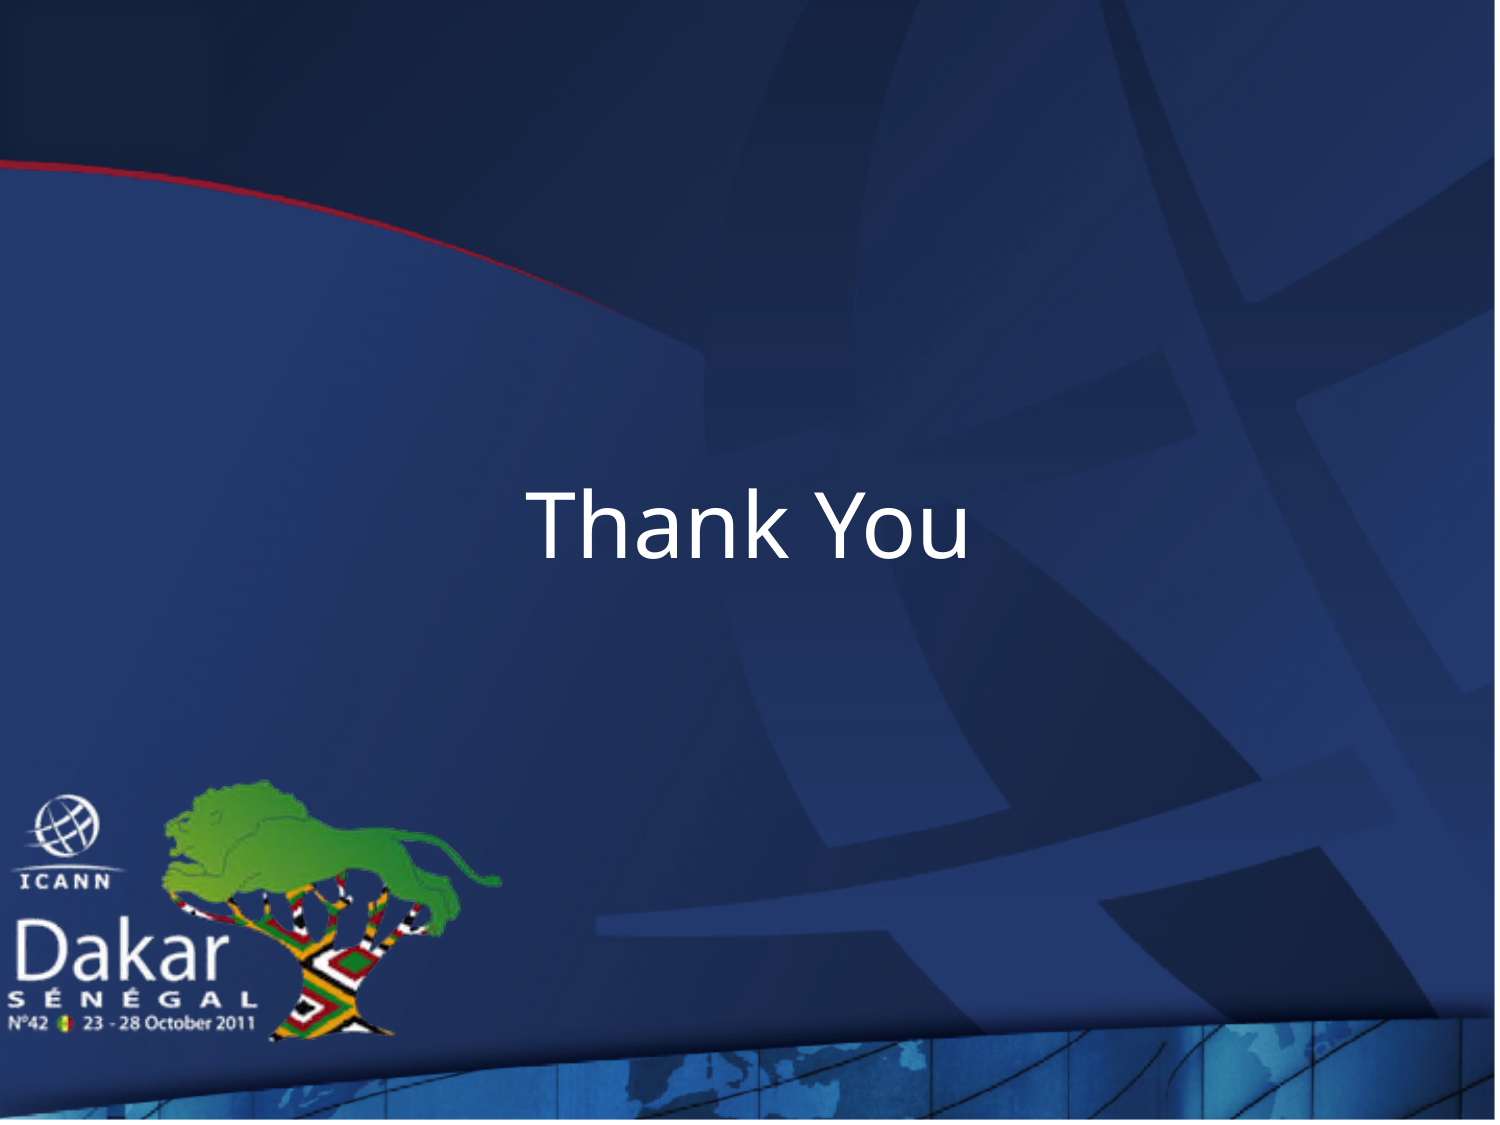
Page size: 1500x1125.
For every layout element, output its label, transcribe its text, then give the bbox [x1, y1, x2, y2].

title Thank You [112, 459, 1388, 625]
picture [0, 762, 521, 1044]
